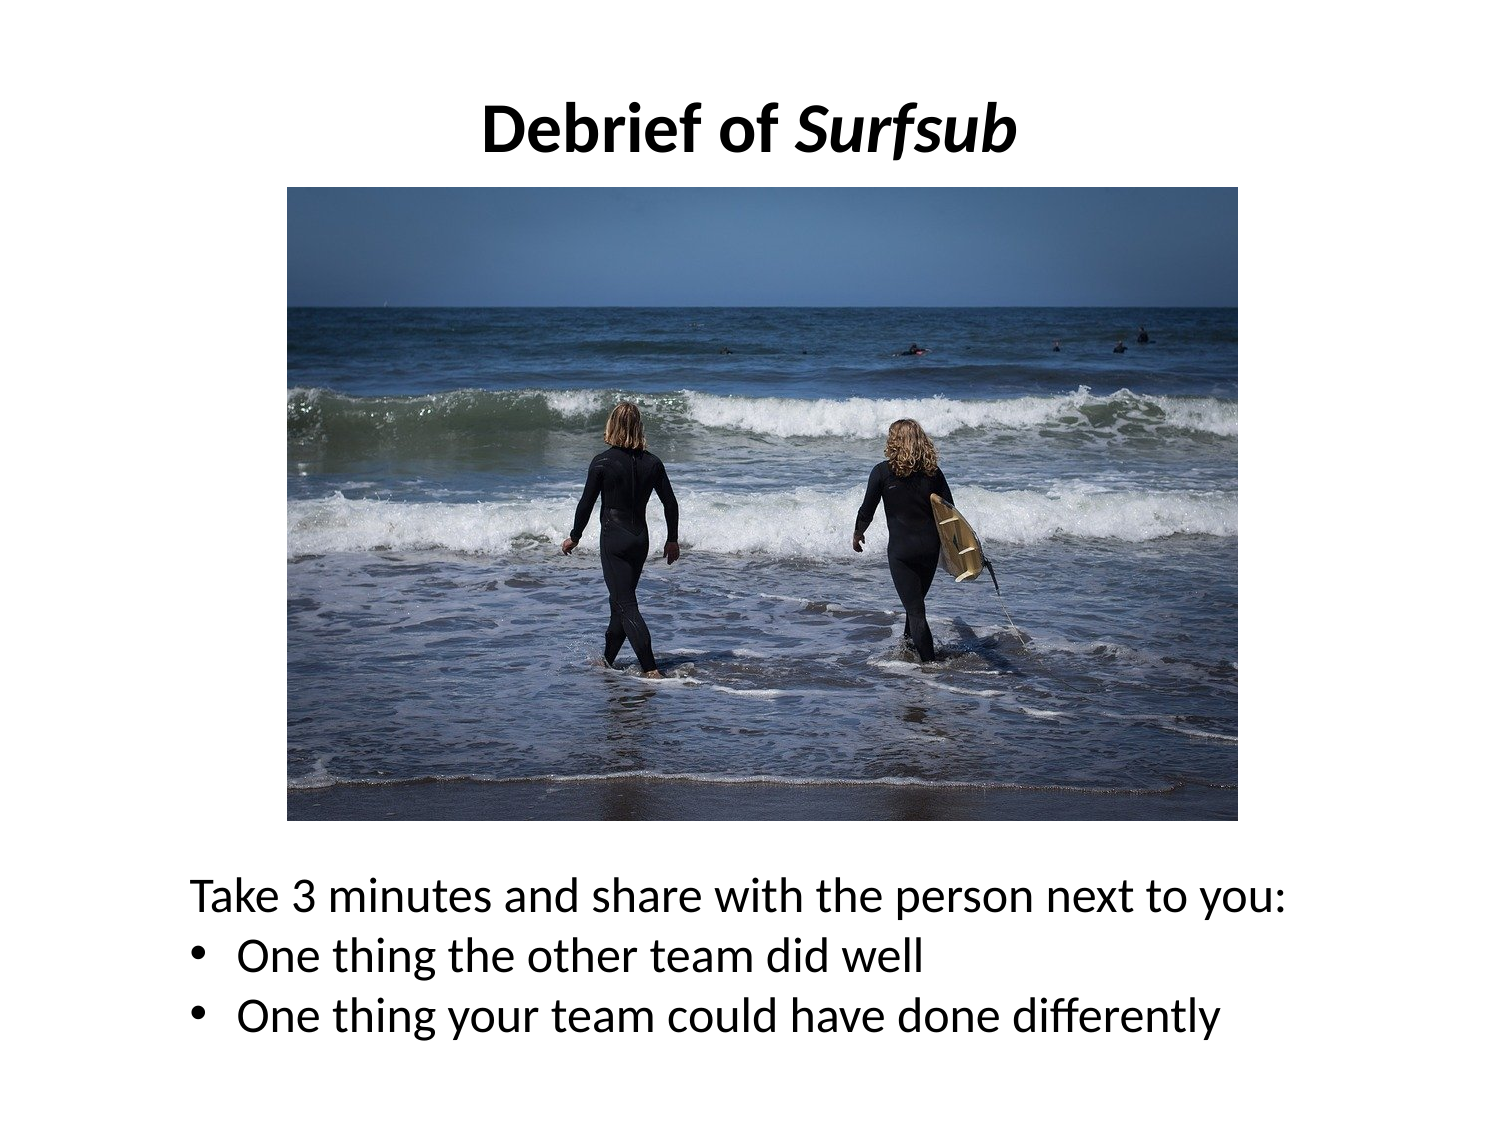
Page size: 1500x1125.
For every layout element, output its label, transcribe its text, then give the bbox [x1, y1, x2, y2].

picture [287, 187, 1238, 821]
text_box Debrief of Surfsub [74, 0, 1425, 175]
text_box Take 3 minutes and share with the person next to you: One thing the other team did well One thing your team could have done differently [174, 854, 1500, 1110]
